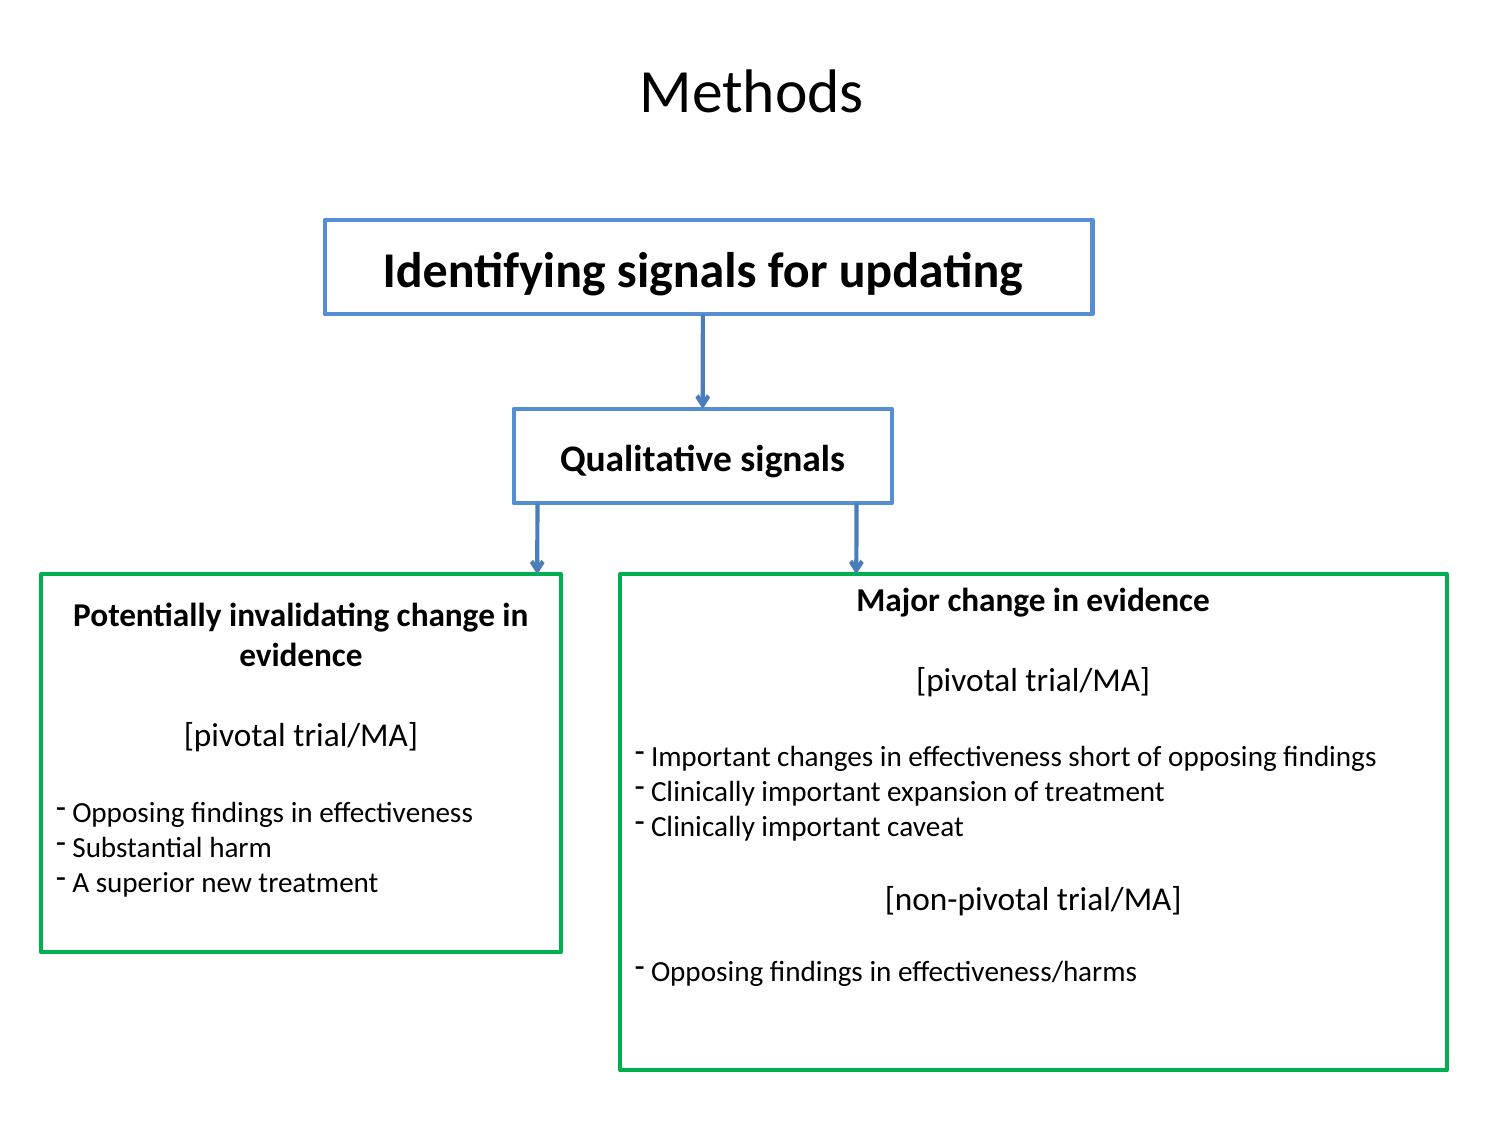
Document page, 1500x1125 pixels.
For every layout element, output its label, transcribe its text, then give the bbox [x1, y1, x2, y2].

text_box Major change in evidence [pivotal trial/MA] Important changes in effectiveness short of opposing findings Clinically important expansion of treatment Clinically important caveat [non-pivotal trial/MA] Opposing findings in effectiveness/harms [618, 572, 1449, 1072]
text_box Identifying signals for updating [323, 218, 1095, 316]
text_box Qualitative signals [512, 407, 894, 505]
title Methods [76, 42, 1427, 185]
text_box Potentially invalidating change in evidence [pivotal trial/MA] Opposing findings in effectiveness Substantial harm A superior new treatment [39, 572, 563, 954]
